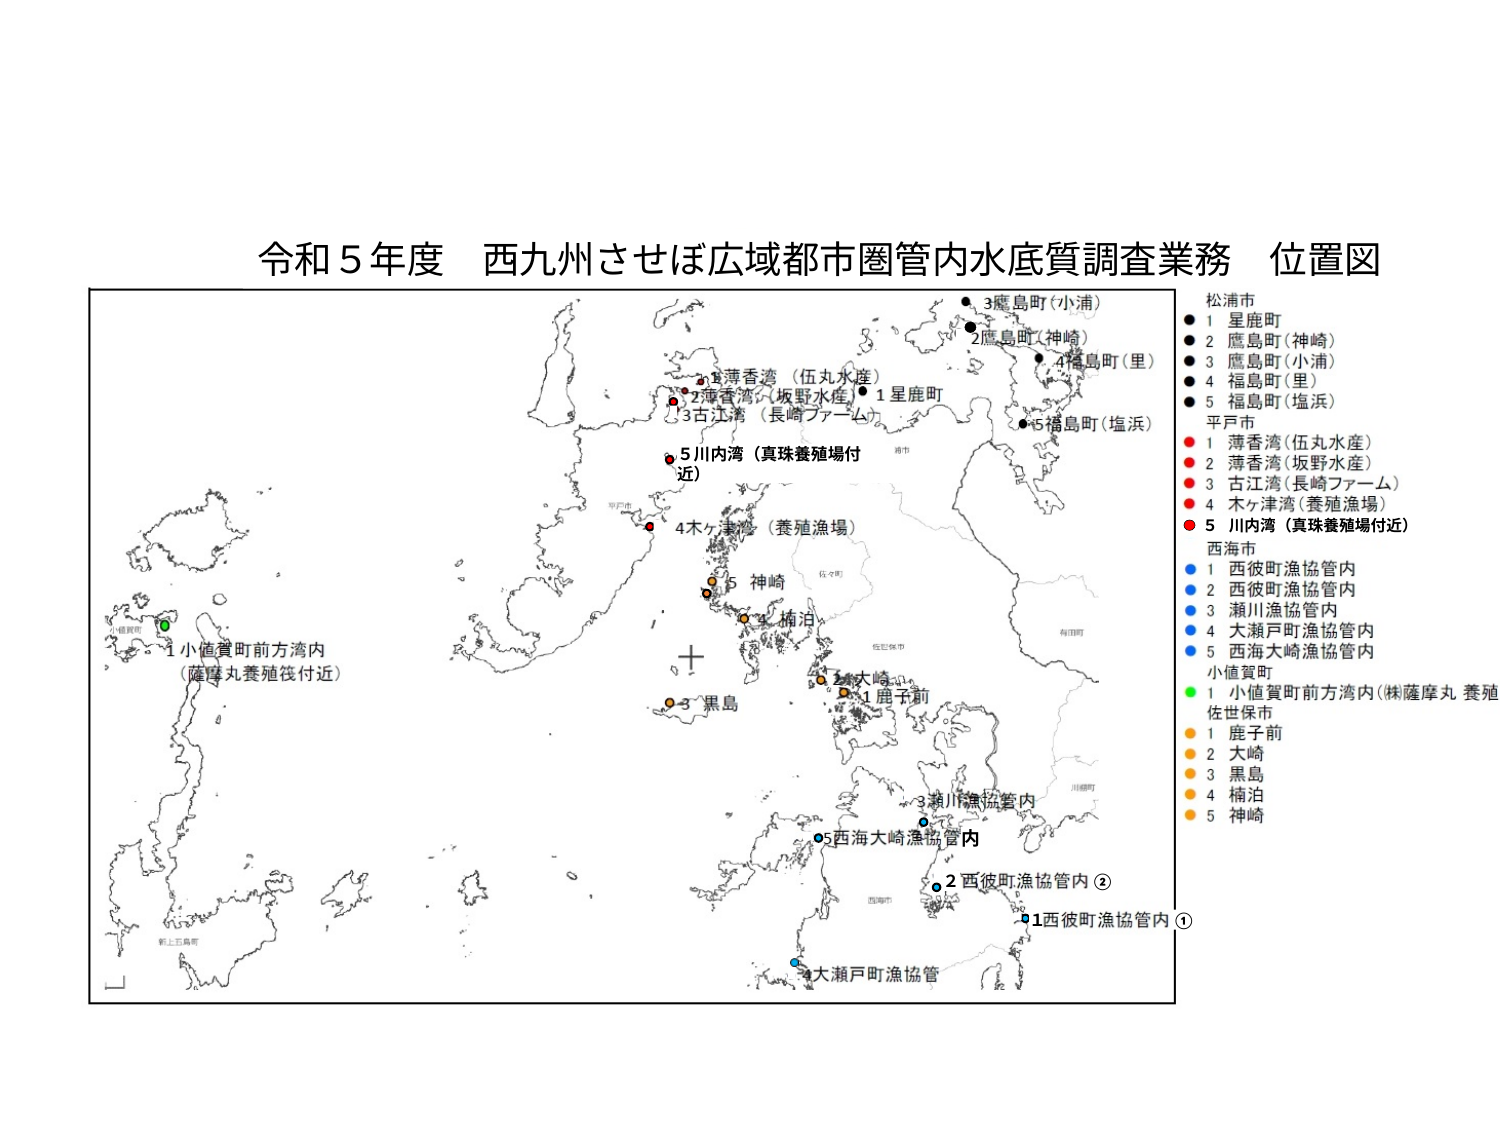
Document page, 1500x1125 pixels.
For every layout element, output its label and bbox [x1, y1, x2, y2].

text_box [73, 228, 1500, 1029]
